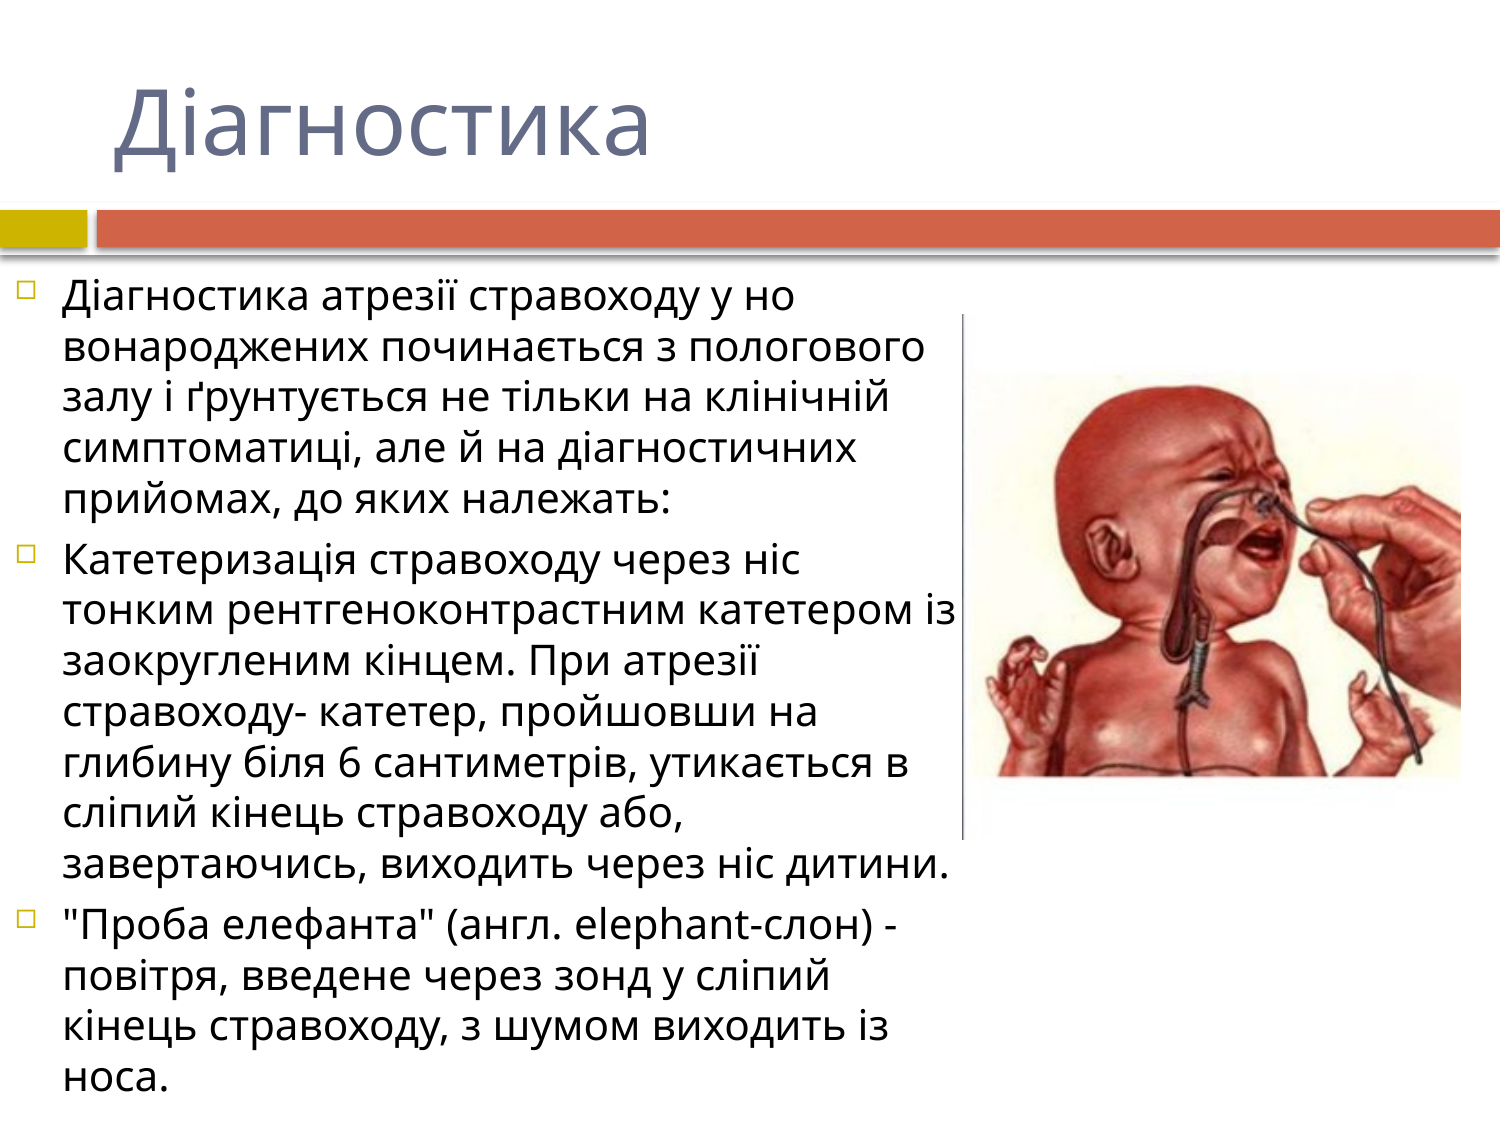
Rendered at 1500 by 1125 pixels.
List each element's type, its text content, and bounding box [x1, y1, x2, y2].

title Діагностика [99, 37, 1438, 200]
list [962, 314, 1461, 840]
list Діагностика атрезії стравоходу у но­вонароджених починається з пологового залу і ґрунтується не тільки на клінічній симптоматиці, але й на діагностичних прийомах, до яких належать: Катетеризація стравоходу через ніс тонким рентгеноконтрастним катете­ром із заокругленим кінцем. При атре­зії стравоходу- катетер, пройшовши на глибину біля 6 сантиметрів, утикається в сліпий кінець стравоходу або, завертаючись, виходить через ніс дитини. "Проба елефанта" (англ. elephant-слон) - повітря, введене через зонд у сліпий кінець стравоходу, з шумом виходить із носа. [0, 260, 975, 1125]
